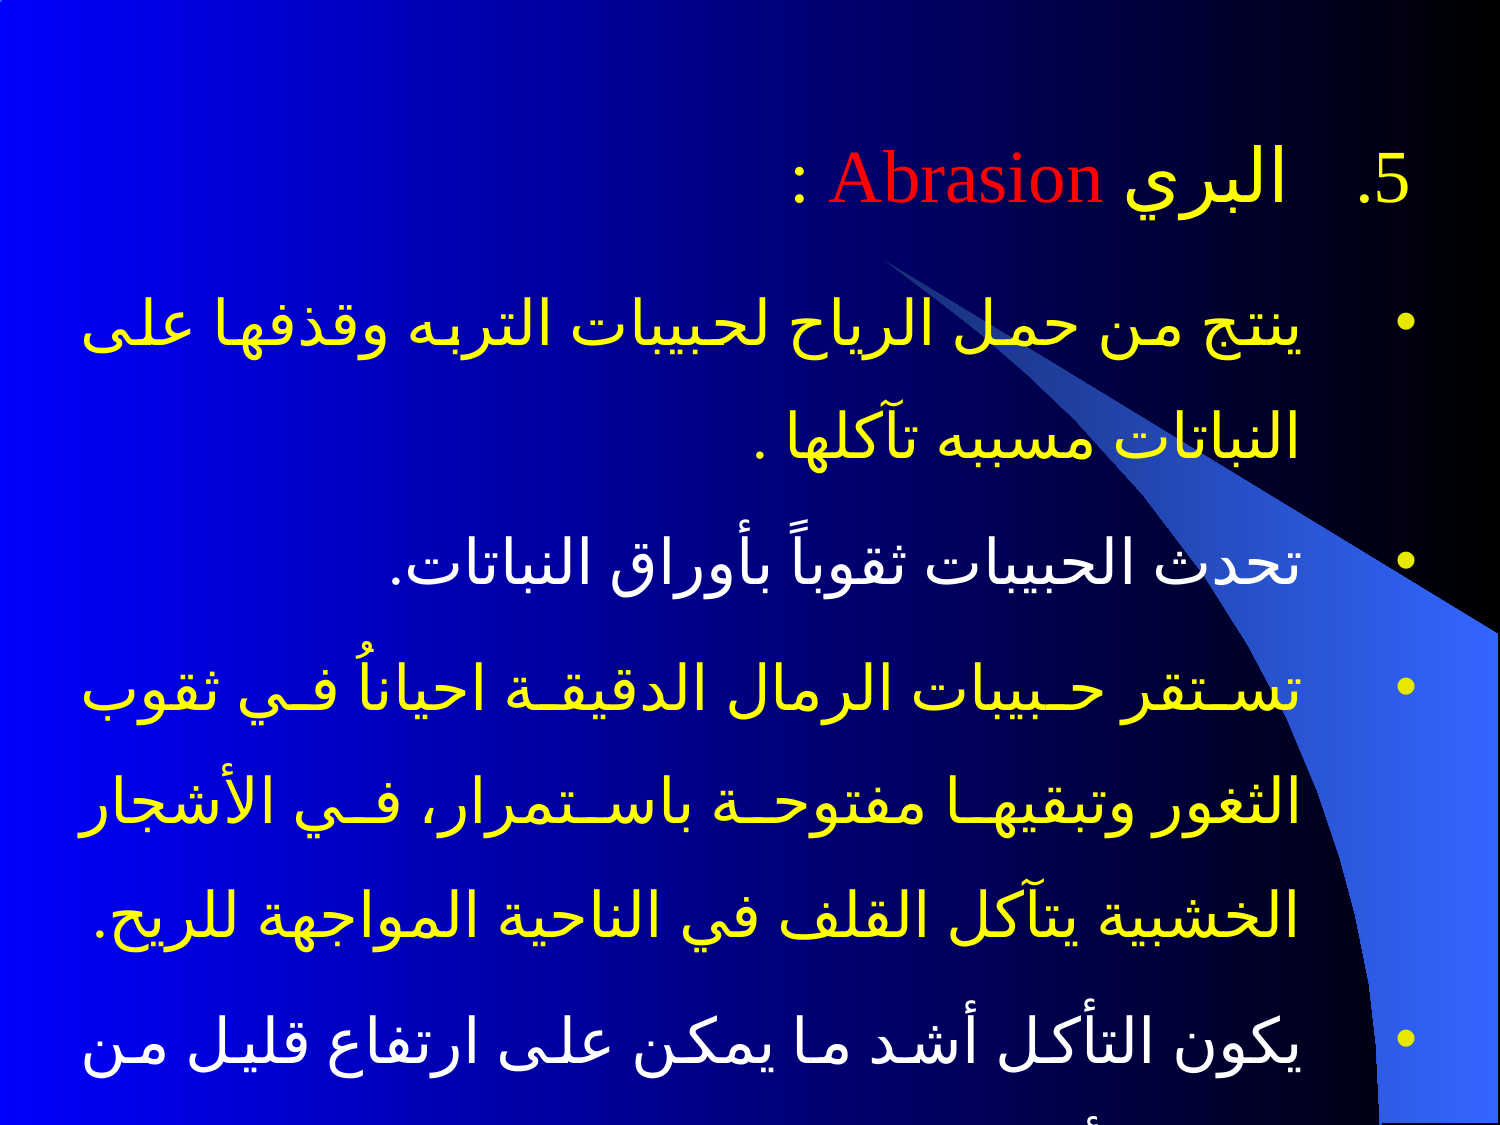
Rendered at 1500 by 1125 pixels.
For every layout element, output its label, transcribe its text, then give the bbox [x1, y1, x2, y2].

list ينتج من حمل الرياح لحبيبات التربه وقذفها على النباتات مسببه تآكلها . تحدث الحبيبات ثقوباً بأوراق النباتات. تستقر حبيبات الرمال الدقيقة احياناُ في ثقوب الثغور وتبقيها مفتوحة باستمرار، في الأشجار الخشبية يتآكل القلف في الناحية المواجهة للريح. يكون التأكل أشد ما يمكن على ارتفاع قليل من سطح الأرض. [49, 237, 1445, 1125]
text_box البري Abrasion : [774, 74, 1426, 225]
